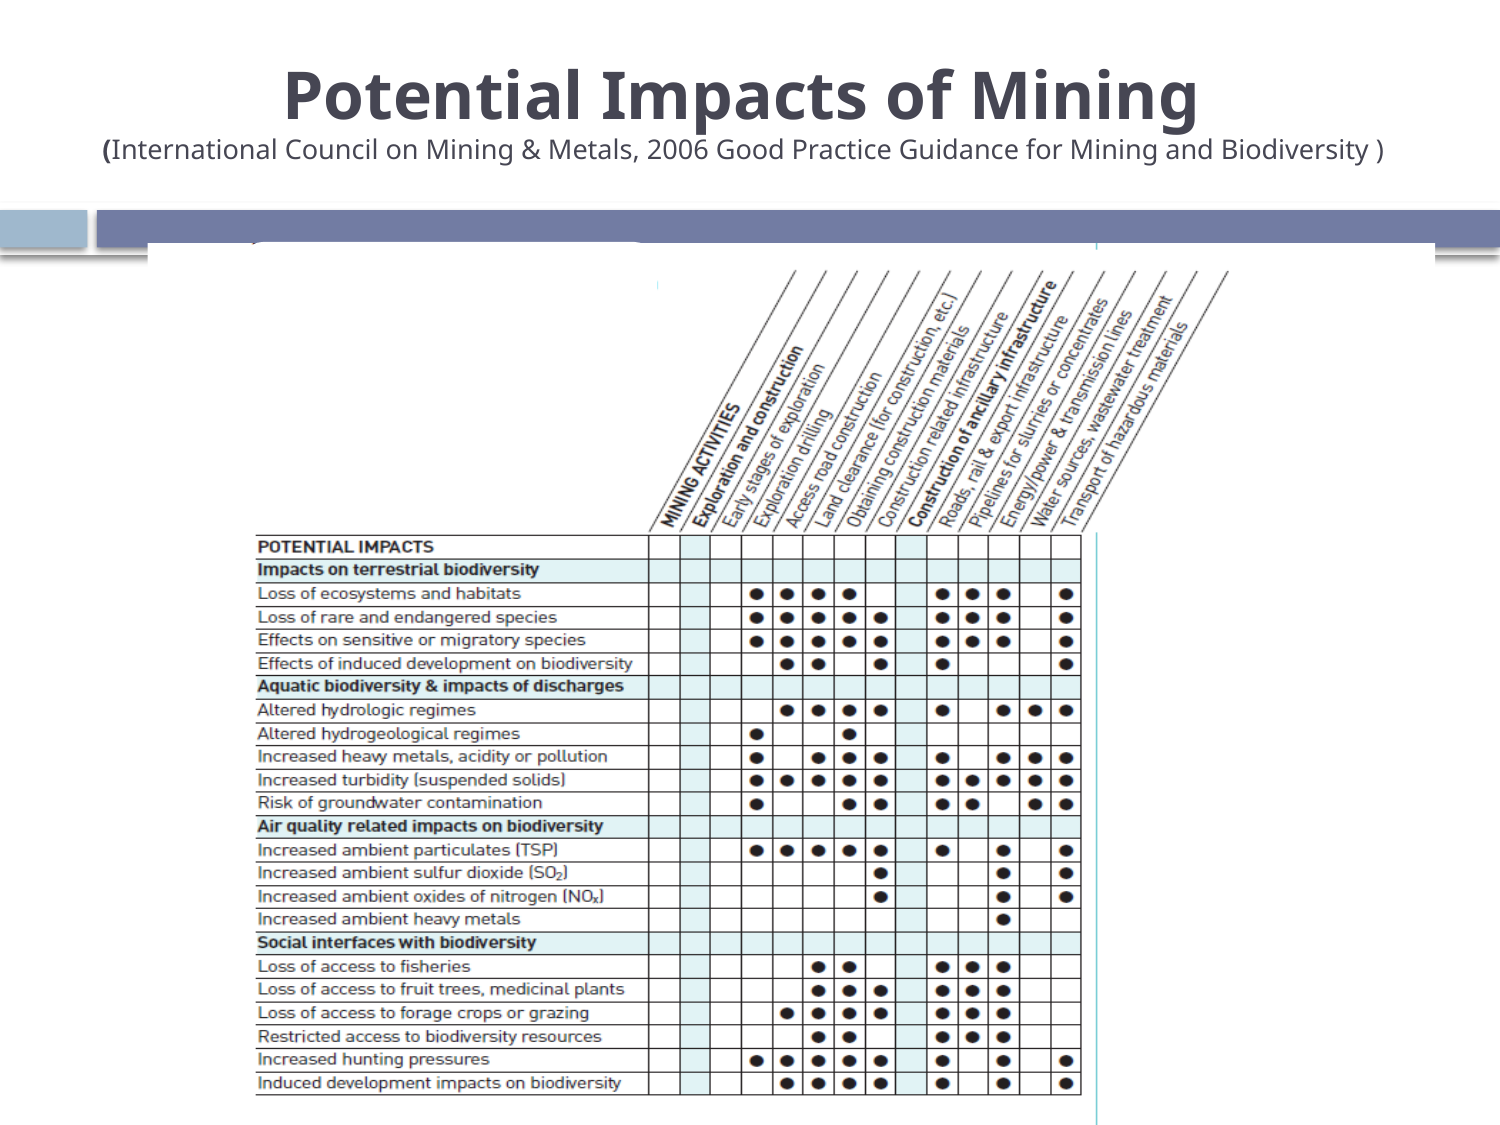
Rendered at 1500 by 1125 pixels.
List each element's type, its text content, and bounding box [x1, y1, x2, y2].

picture [147, 243, 1436, 1125]
title Potential Impacts of Mining (International Council on Mining & Metals, 2006 Good Practice Guidance for Mining and Biodiversity ) [75, 30, 1425, 220]
